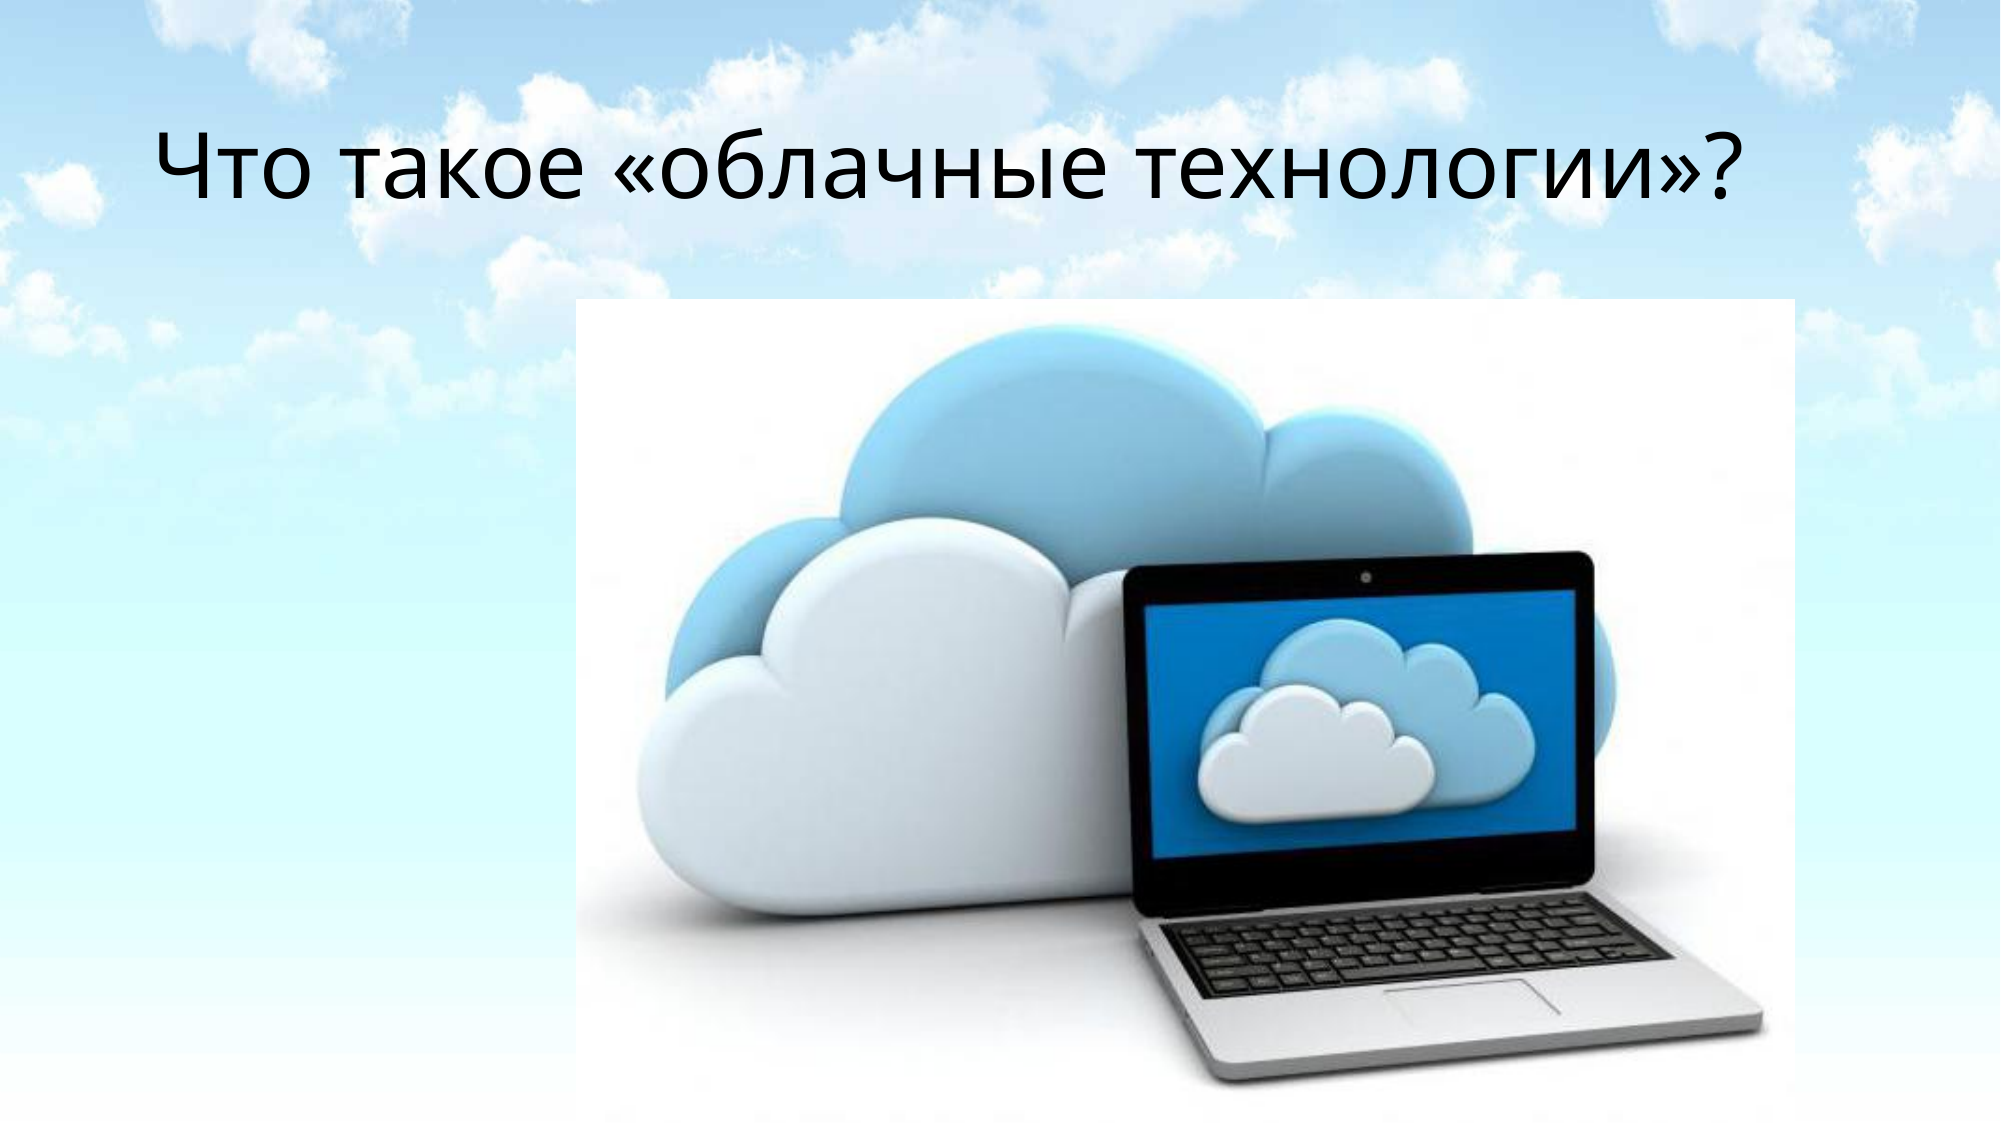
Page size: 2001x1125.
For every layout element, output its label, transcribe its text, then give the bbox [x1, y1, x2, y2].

title Что такое «облачные технологии»? [137, 59, 1863, 278]
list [576, 299, 1795, 1123]
picture [0, 0, 2001, 1125]
